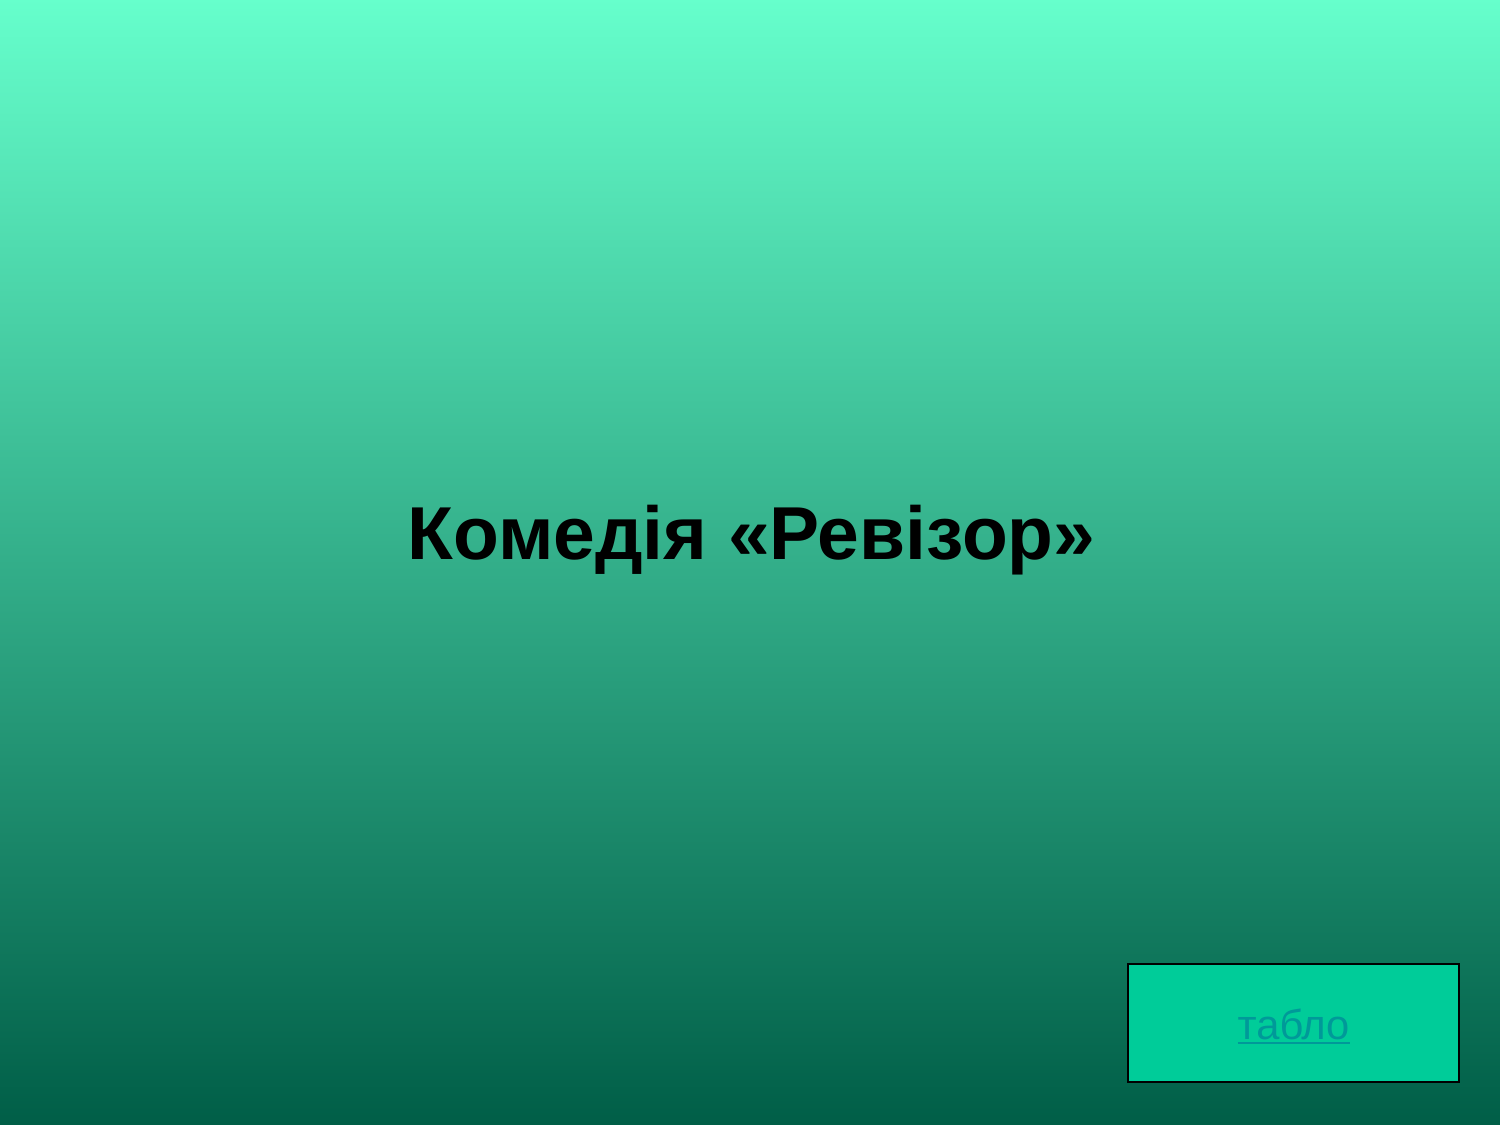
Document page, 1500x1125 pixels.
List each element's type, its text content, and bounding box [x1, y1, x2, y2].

list Комедія «Ревізор» [76, 266, 1428, 1010]
text_box табло [1128, 964, 1459, 1083]
